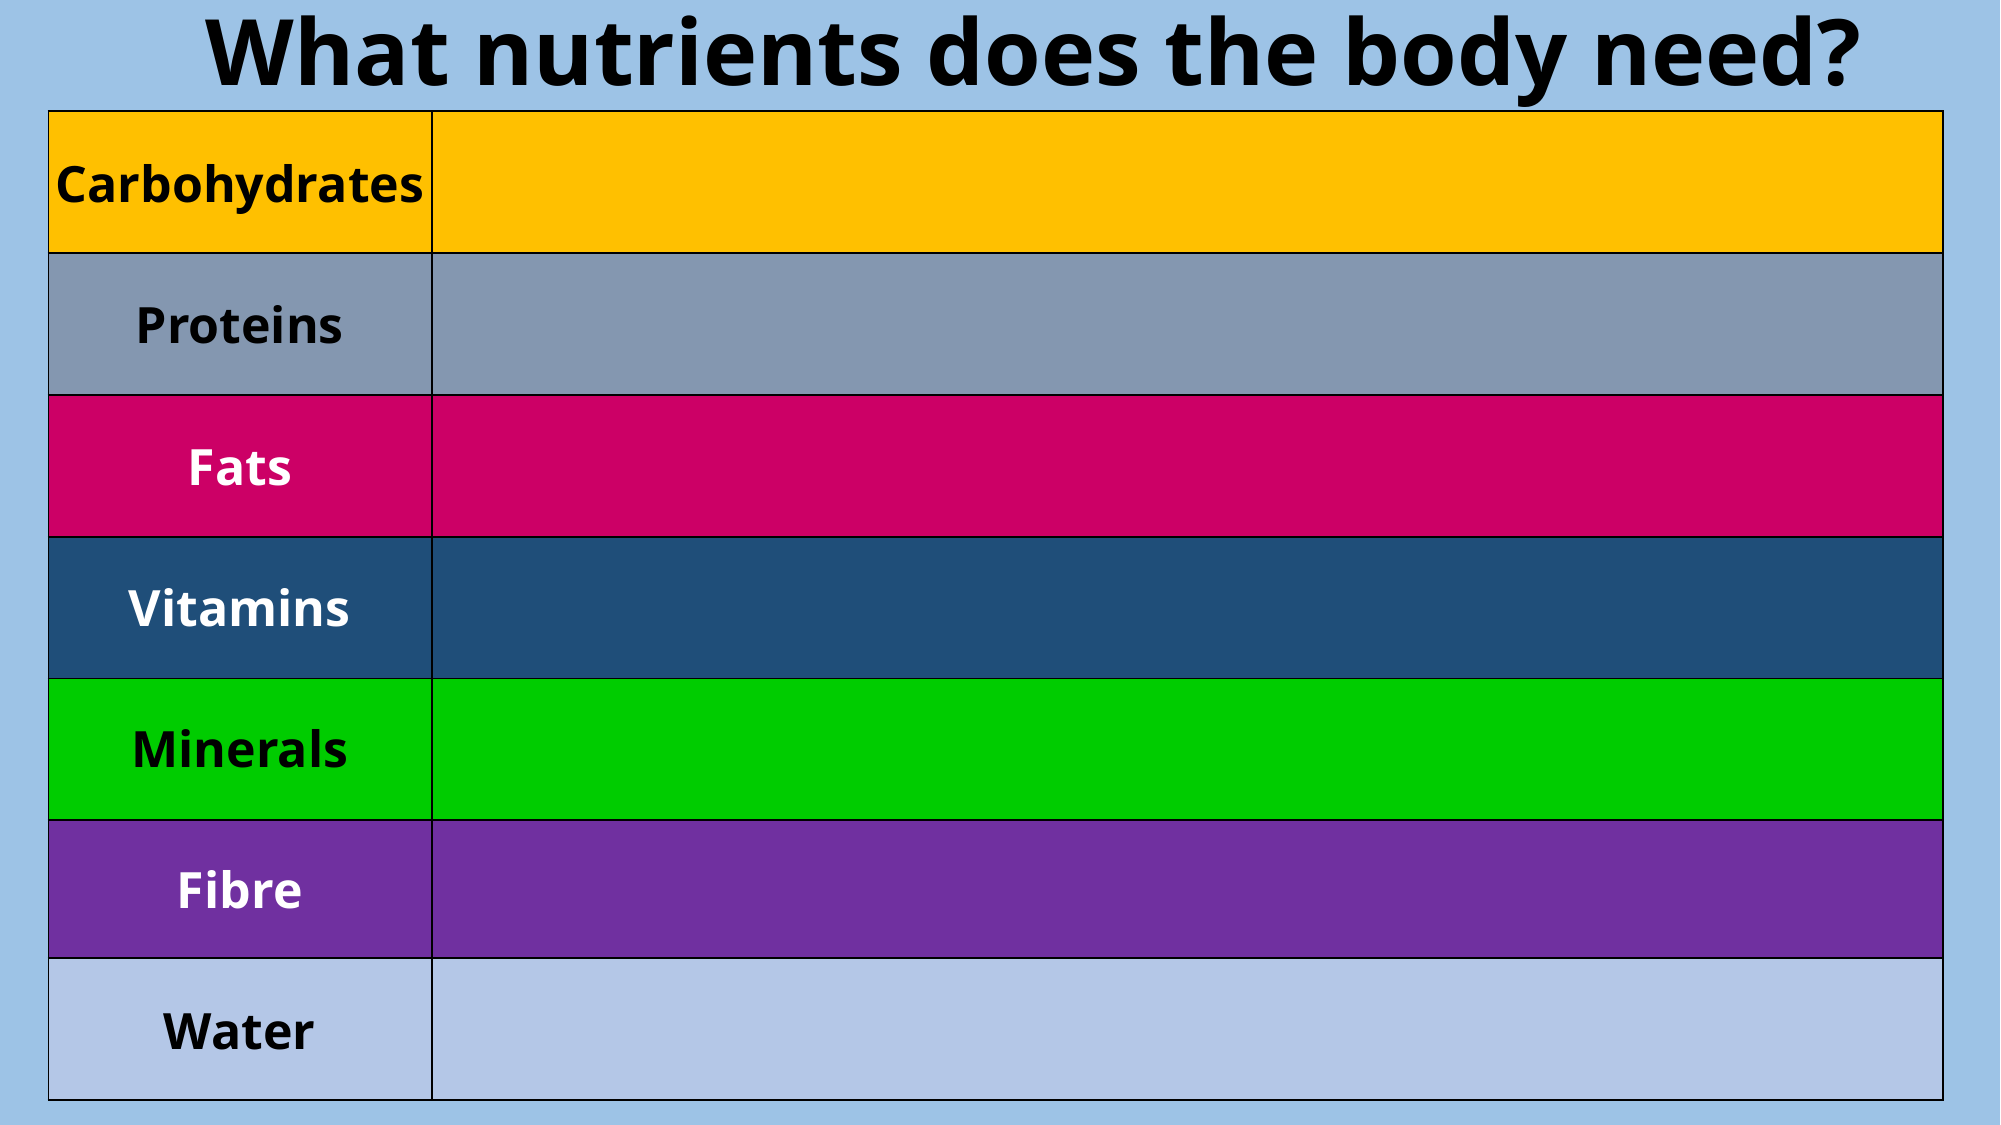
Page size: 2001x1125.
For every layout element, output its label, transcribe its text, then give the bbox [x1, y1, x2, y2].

table_cell [433, 821, 1942, 957]
text_box Water [127, 991, 352, 1067]
table_cell [49, 821, 431, 957]
table_header [49, 112, 431, 145]
table_cell [49, 254, 431, 394]
table_cell [433, 679, 1942, 819]
table_cell [49, 679, 431, 819]
table_cell [49, 959, 431, 1099]
table_cell [433, 396, 1942, 536]
text_box Fibre [160, 850, 319, 926]
table_cell [49, 538, 431, 678]
text_box Fats [159, 427, 321, 503]
text_box Proteins [117, 286, 362, 362]
text_box What nutrients does the body need? [191, 0, 1878, 112]
text_box Carbohydrates [30, 145, 450, 221]
table_cell [433, 254, 1942, 394]
text_box Minerals [116, 709, 363, 785]
table_cell [49, 396, 431, 536]
table_cell [433, 538, 1942, 678]
table_header [433, 112, 1942, 252]
table_header [49, 221, 431, 252]
text_box Vitamins [105, 568, 375, 644]
table_cell [433, 959, 1942, 1099]
